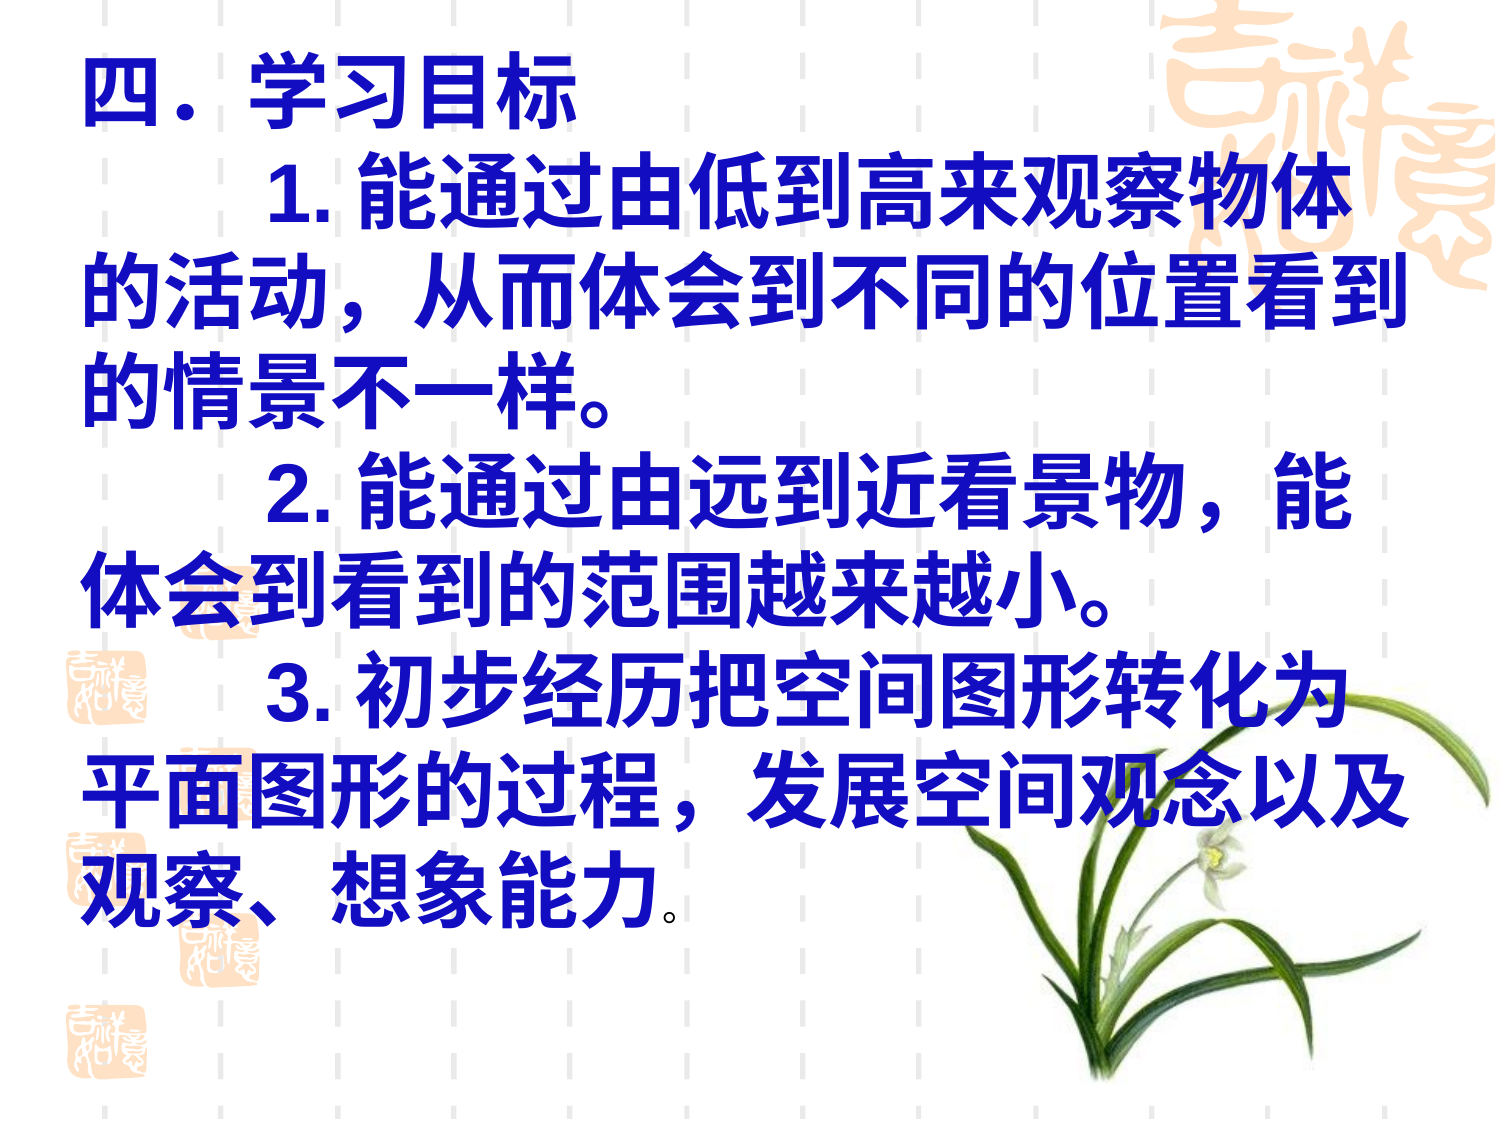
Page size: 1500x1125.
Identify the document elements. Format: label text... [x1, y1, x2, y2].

picture [953, 658, 1500, 1096]
text_box 四．学习目标 1.能通过由低到高来观察物体的活动，从而体会到不同的位置看到的情景不一样。 2.能通过由远到近看景物，能体会到看到的范围越来越小。 3.初步经历把空间图形转化为平面图形的过程，发展空间观念以及观察、想象能力。 [64, 31, 1442, 946]
